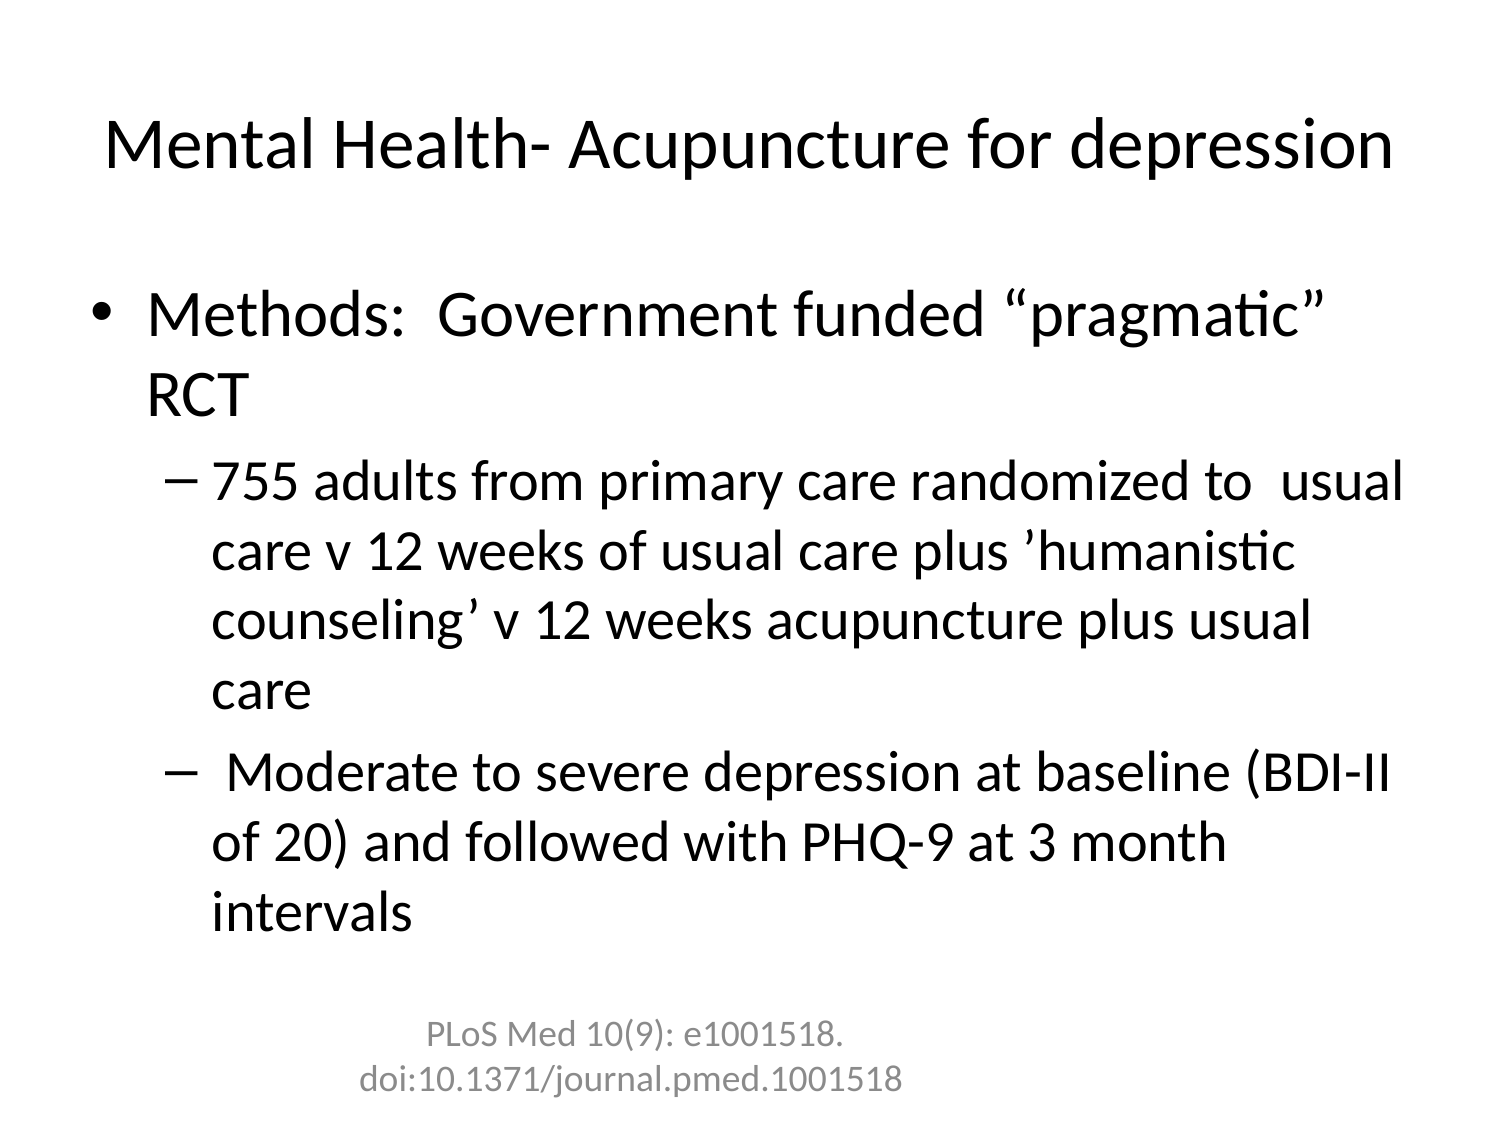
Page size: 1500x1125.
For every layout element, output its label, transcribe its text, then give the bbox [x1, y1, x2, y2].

footer PLoS Med 10(9): e1001518. doi:10.1371/journal.pmed.1001518 [275, 1004, 988, 1103]
title Mental Health- Acupuncture for depression [75, 45, 1425, 233]
list Methods: Government funded “pragmatic” RCT 755 adults from primary care randomized to usual care v 12 weeks of usual care plus ’humanistic counseling’ v 12 weeks acupuncture plus usual care Moderate to severe depression at baseline (BDI-II of 20) and followed with PHQ-9 at 3 month intervals [75, 262, 1425, 1005]
